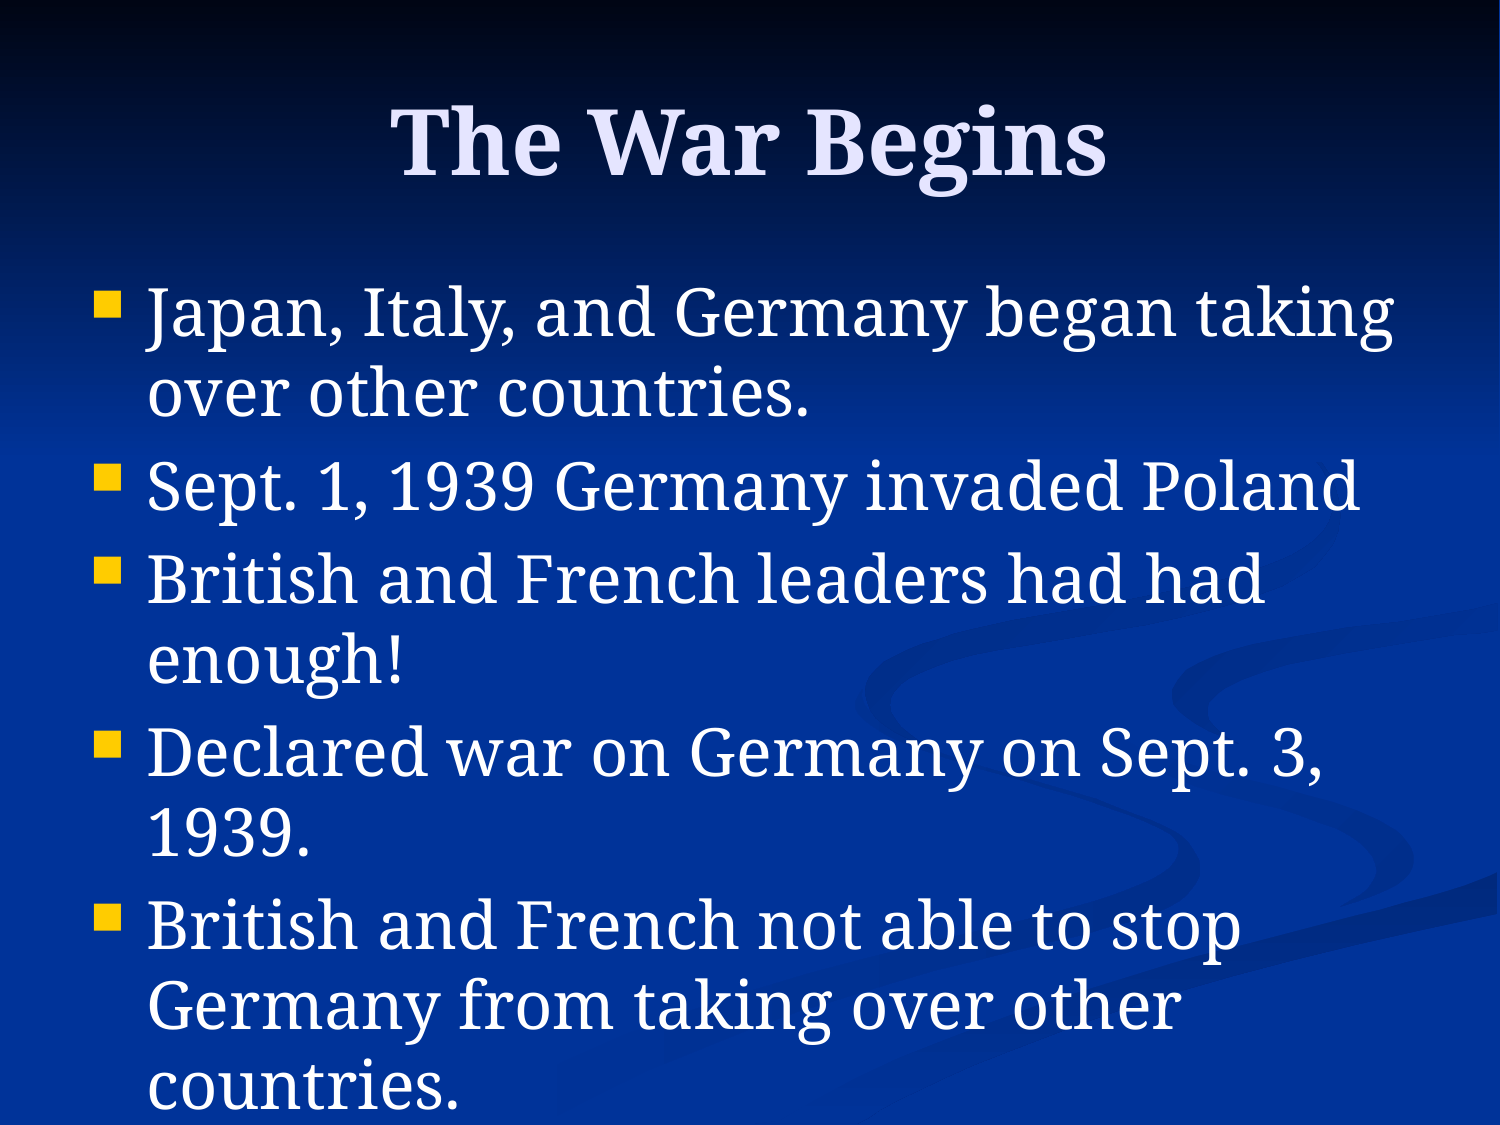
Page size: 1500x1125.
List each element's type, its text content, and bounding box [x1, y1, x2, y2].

list Japan, Italy, and Germany began taking over other countries. Sept. 1, 1939 Germany invaded Poland British and French leaders had had enough! Declared war on Germany on Sept. 3, 1939. British and French not able to stop Germany from taking over other countries. [74, 262, 1426, 1006]
title The War Begins [74, 44, 1426, 233]
